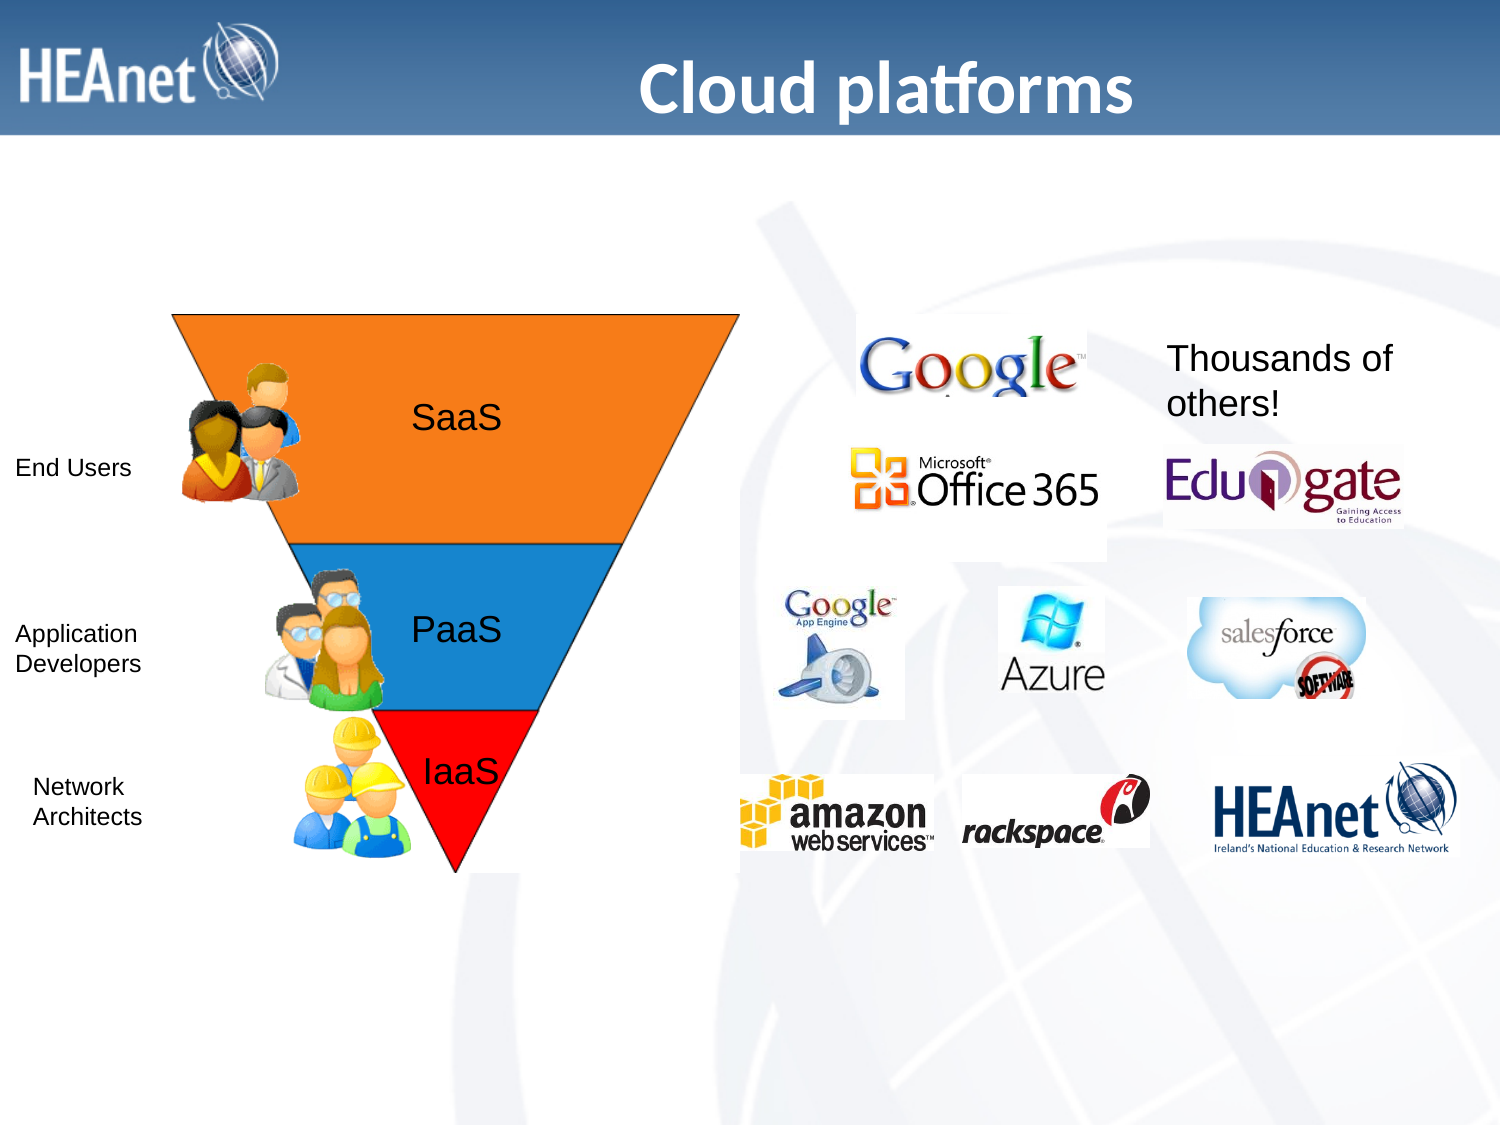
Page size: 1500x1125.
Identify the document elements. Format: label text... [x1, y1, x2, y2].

text_box Cloud platforms [312, 30, 1462, 119]
text_box Application Developers [0, 609, 157, 685]
text_box Network Architects [18, 763, 158, 838]
picture [0, 0, 1500, 1125]
text_box Thousands of others! [1151, 326, 1436, 431]
text_box End Users [0, 444, 148, 490]
